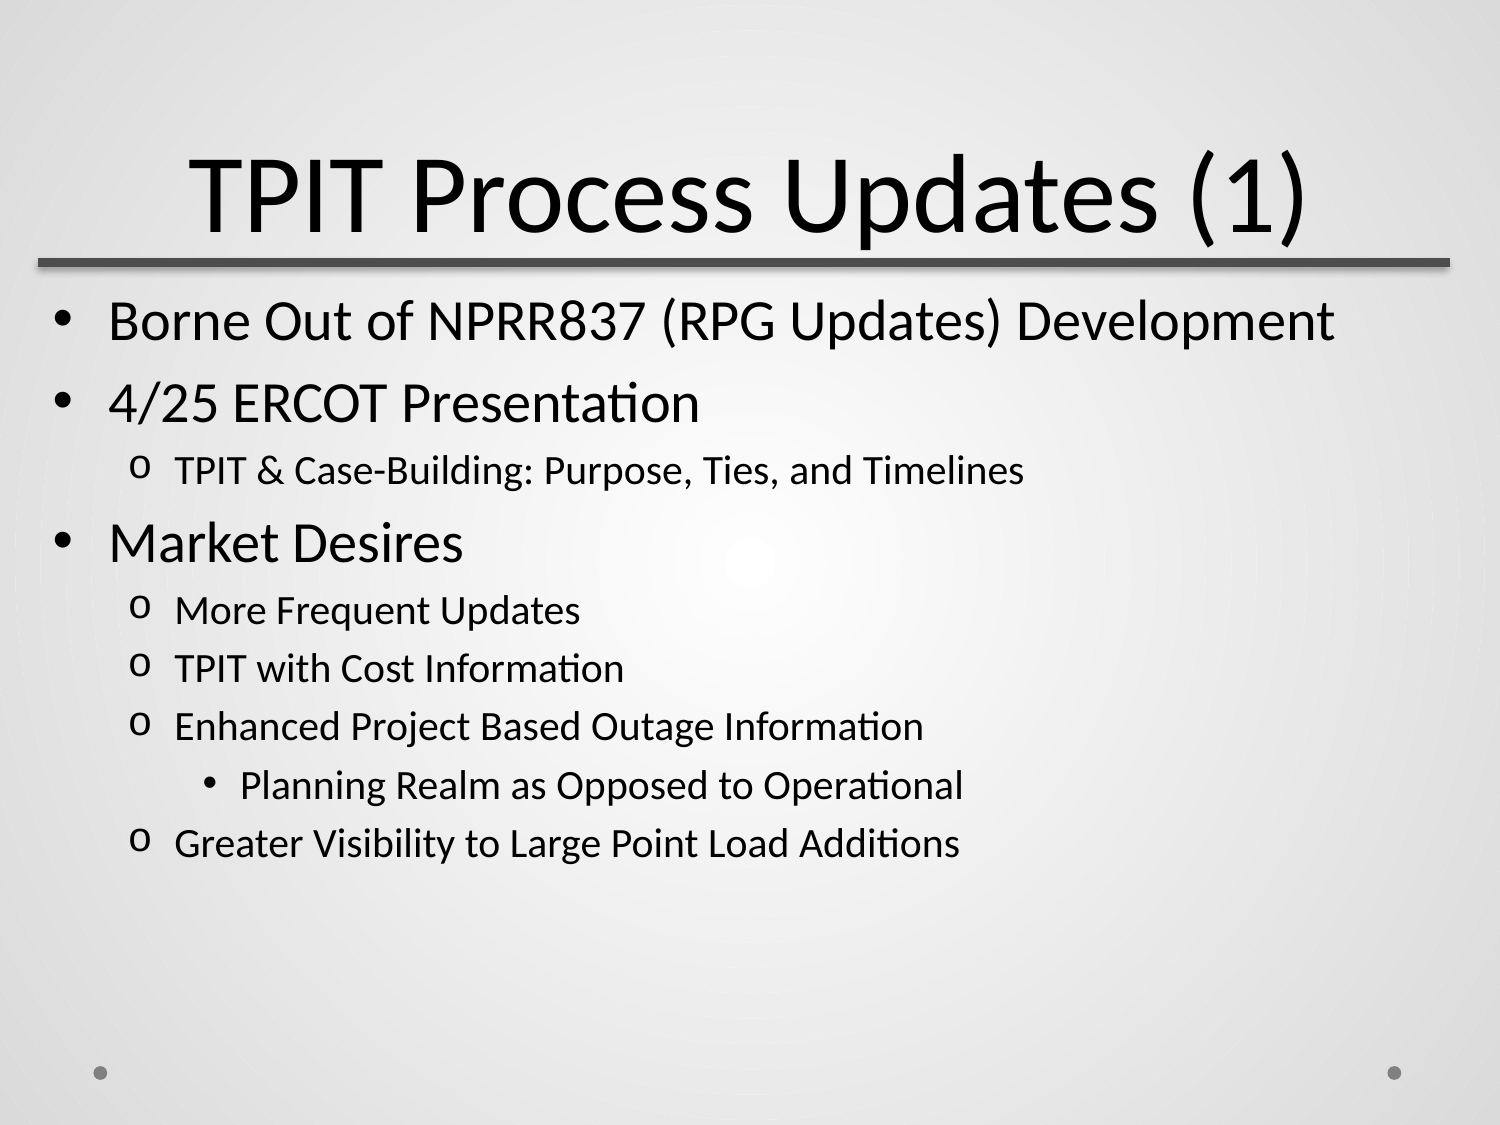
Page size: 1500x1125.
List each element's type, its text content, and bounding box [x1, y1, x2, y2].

list Borne Out of NPRR837 (RPG Updates) Development 4/25 ERCOT Presentation TPIT & Case-Building: Purpose, Ties, and Timelines Market Desires More Frequent Updates TPIT with Cost Information Enhanced Project Based Outage Information Planning Realm as Opposed to Operational Greater Visibility to Large Point Load Additions [37, 275, 1463, 1038]
title TPIT Process Updates (1) [75, 0, 1425, 257]
